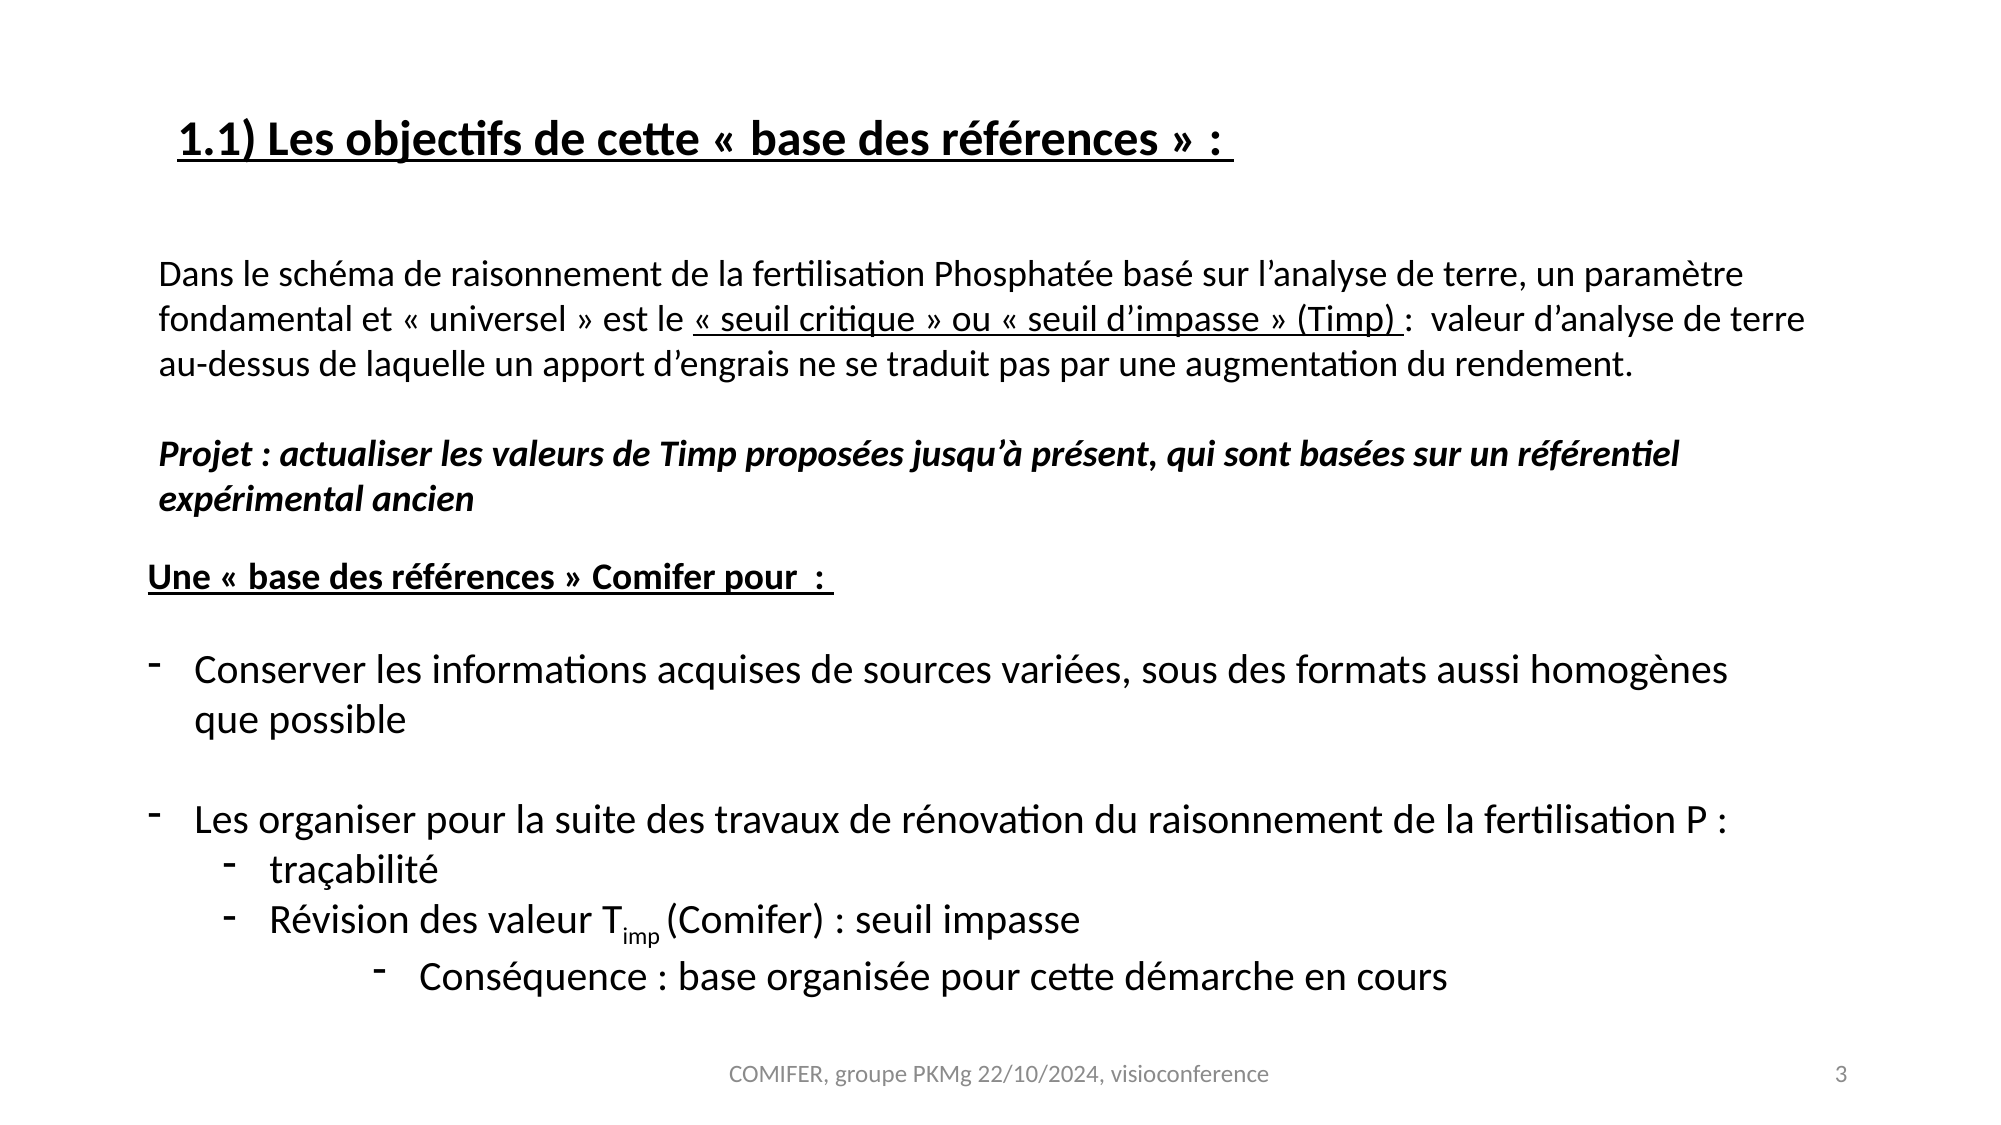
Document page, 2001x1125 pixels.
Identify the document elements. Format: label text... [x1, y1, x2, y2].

footer COMIFER, groupe PKMg 22/10/2024, visioconference [662, 1042, 1338, 1103]
text_box Une « base des références » Comifer pour : Conserver les informations acquises de sources variées, sous des formats aussi homogènes que possible Les organiser pour la suite des travaux de rénovation du raisonnement de la fertilisation P : traçabilité Révision des valeur Timp (Comifer) : seuil impasse Conséquence : base organisée pour cette démarche en cours [132, 544, 1779, 1052]
text_box 1.1) Les objectifs de cette « base des références » : [162, 97, 1809, 173]
slide_number 3 [1412, 1042, 1863, 1103]
text_box Dans le schéma de raisonnement de la fertilisation Phosphatée basé sur l’analyse de terre, un paramètre fondamental et « universel » est le « seuil critique » ou « seuil d’impasse » (Timp) : valeur d’analyse de terre au-dessus de laquelle un apport d’engrais ne se traduit pas par une augmentation du rendement. Projet : actualiser les valeurs de Timp proposées jusqu’à présent, qui sont basées sur un référentiel expérimental ancien [144, 241, 1840, 527]
